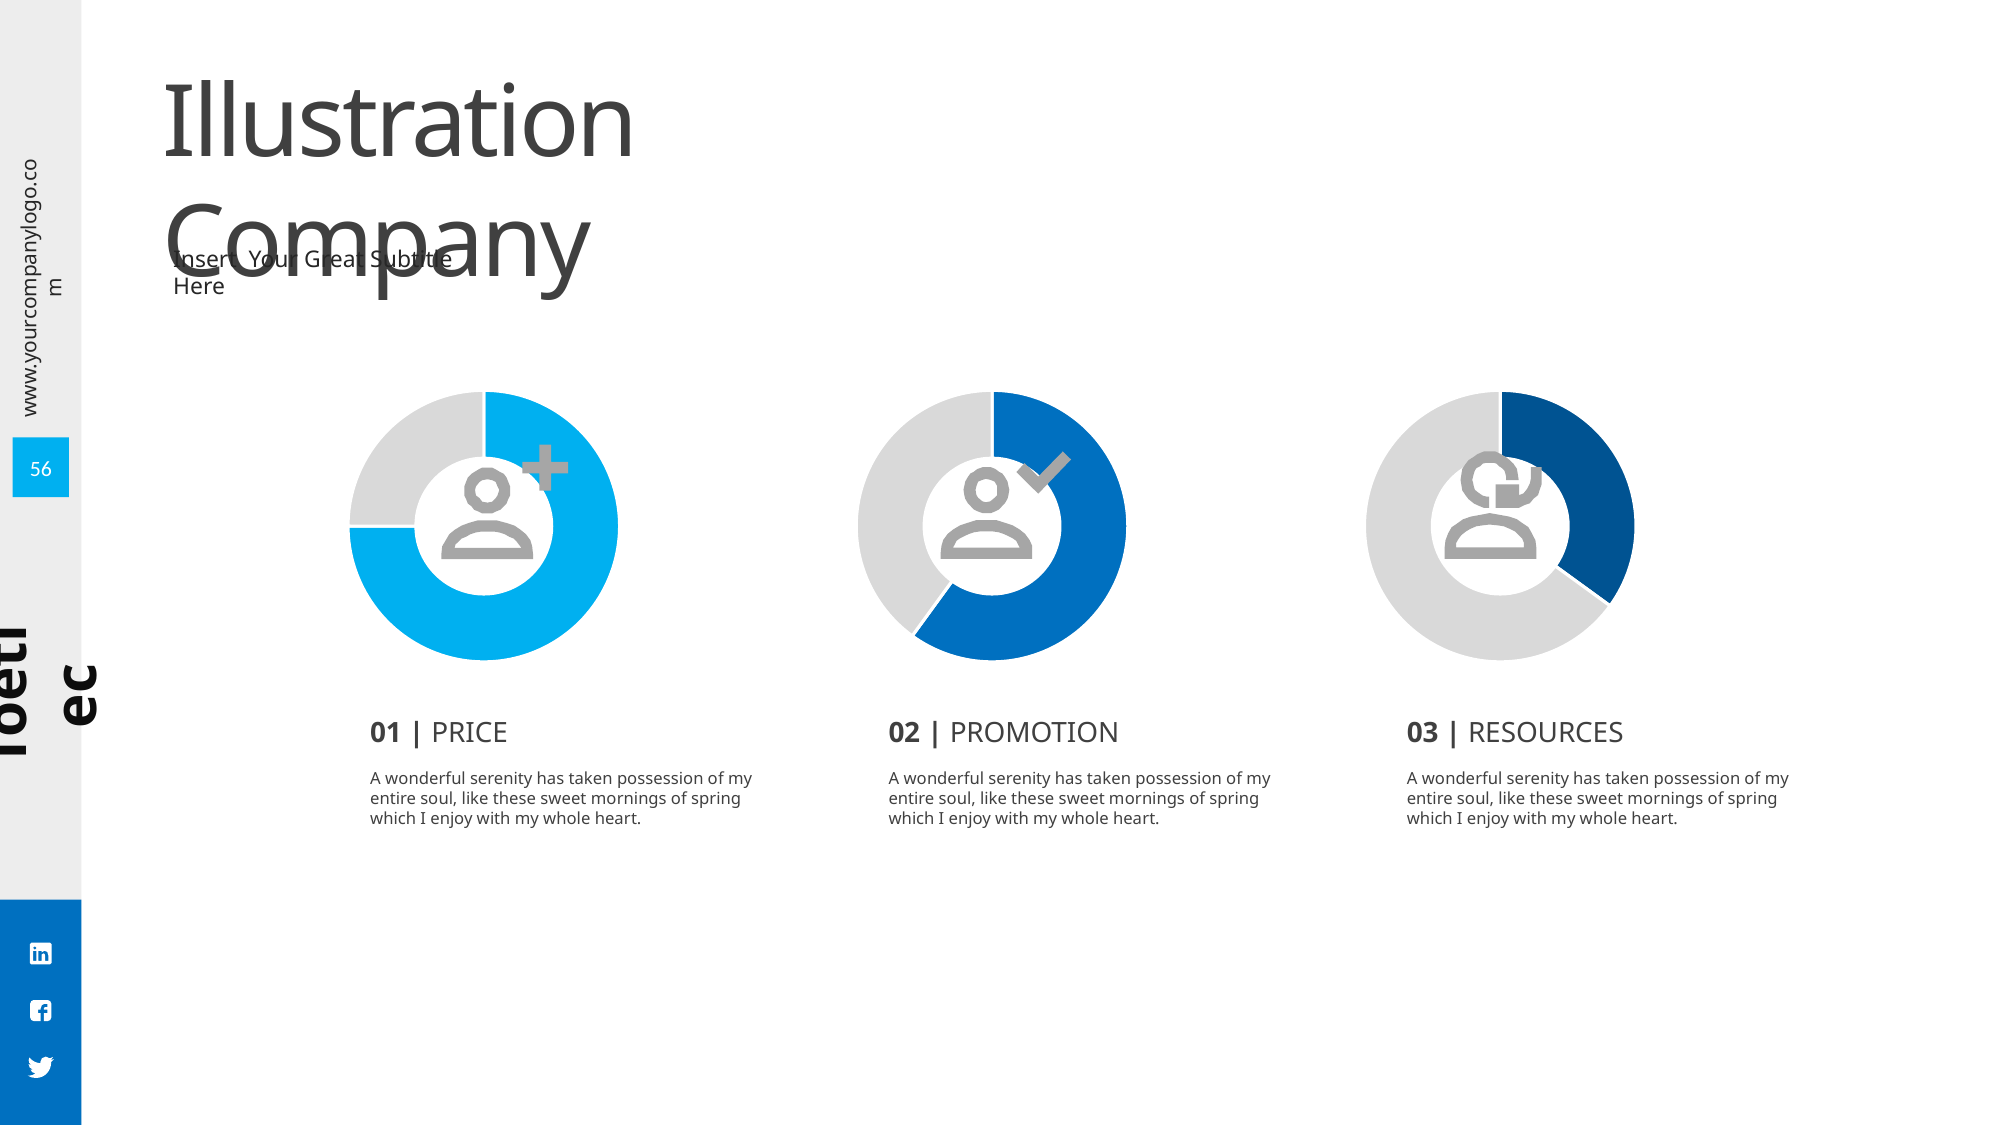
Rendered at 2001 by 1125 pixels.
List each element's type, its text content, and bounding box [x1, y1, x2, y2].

chart [1288, 384, 1713, 668]
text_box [441, 444, 569, 560]
text_box 01 | PRICE A wonderful serenity has taken possession of my entire soul, like these sweet mornings of spring which I enjoy with my whole heart. [355, 707, 770, 836]
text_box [1444, 451, 1542, 559]
text_box 02 | PROMOTION A wonderful serenity has taken possession of my entire soul, like these sweet mornings of spring which I enjoy with my whole heart. [873, 707, 1288, 836]
text_box 03 | RESOURCES A wonderful serenity has taken possession of my entire soul, like these sweet mornings of spring which I enjoy with my whole heart. [1392, 707, 1807, 836]
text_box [940, 451, 1071, 559]
text_box Illustration Company [147, 116, 677, 236]
slide_number 56 [12, 437, 69, 498]
chart [271, 384, 697, 668]
text_box Insert Your Great Subtitle Here [158, 237, 512, 307]
chart [779, 384, 1205, 668]
